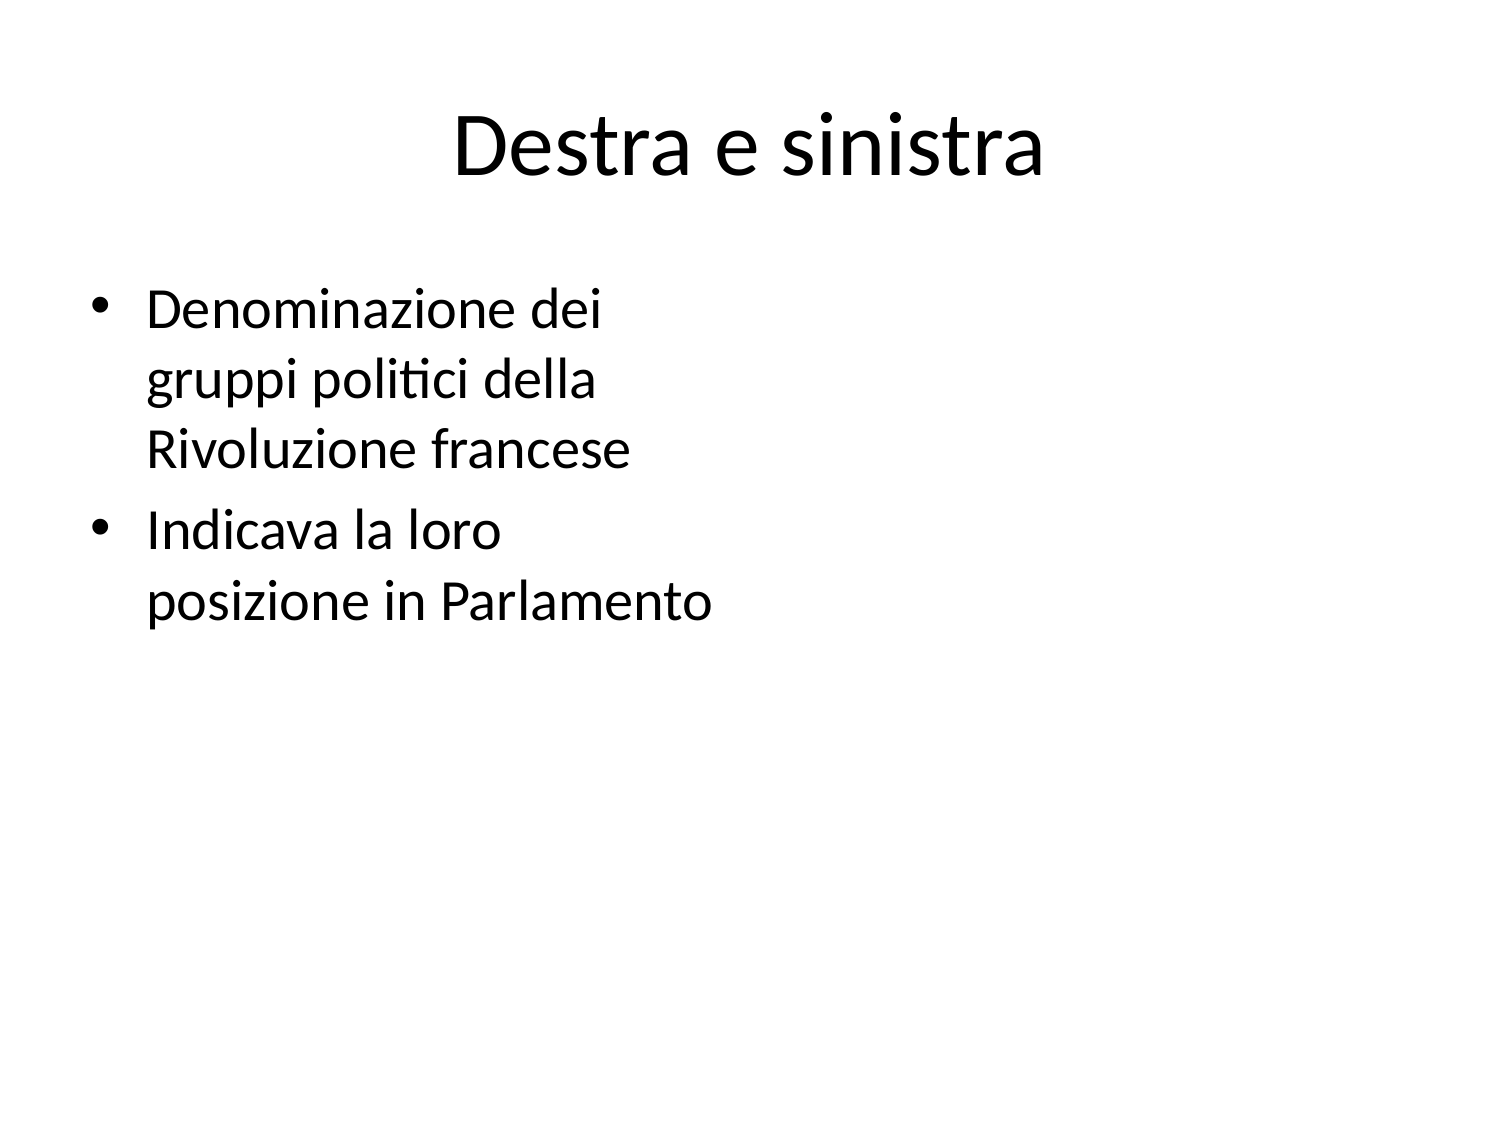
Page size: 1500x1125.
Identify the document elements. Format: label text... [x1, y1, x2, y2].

list Denominazione dei gruppi politici della Rivoluzione francese Indicava la loro posizione in Parlamento [75, 262, 738, 1005]
title Destra e sinistra [75, 45, 1425, 233]
